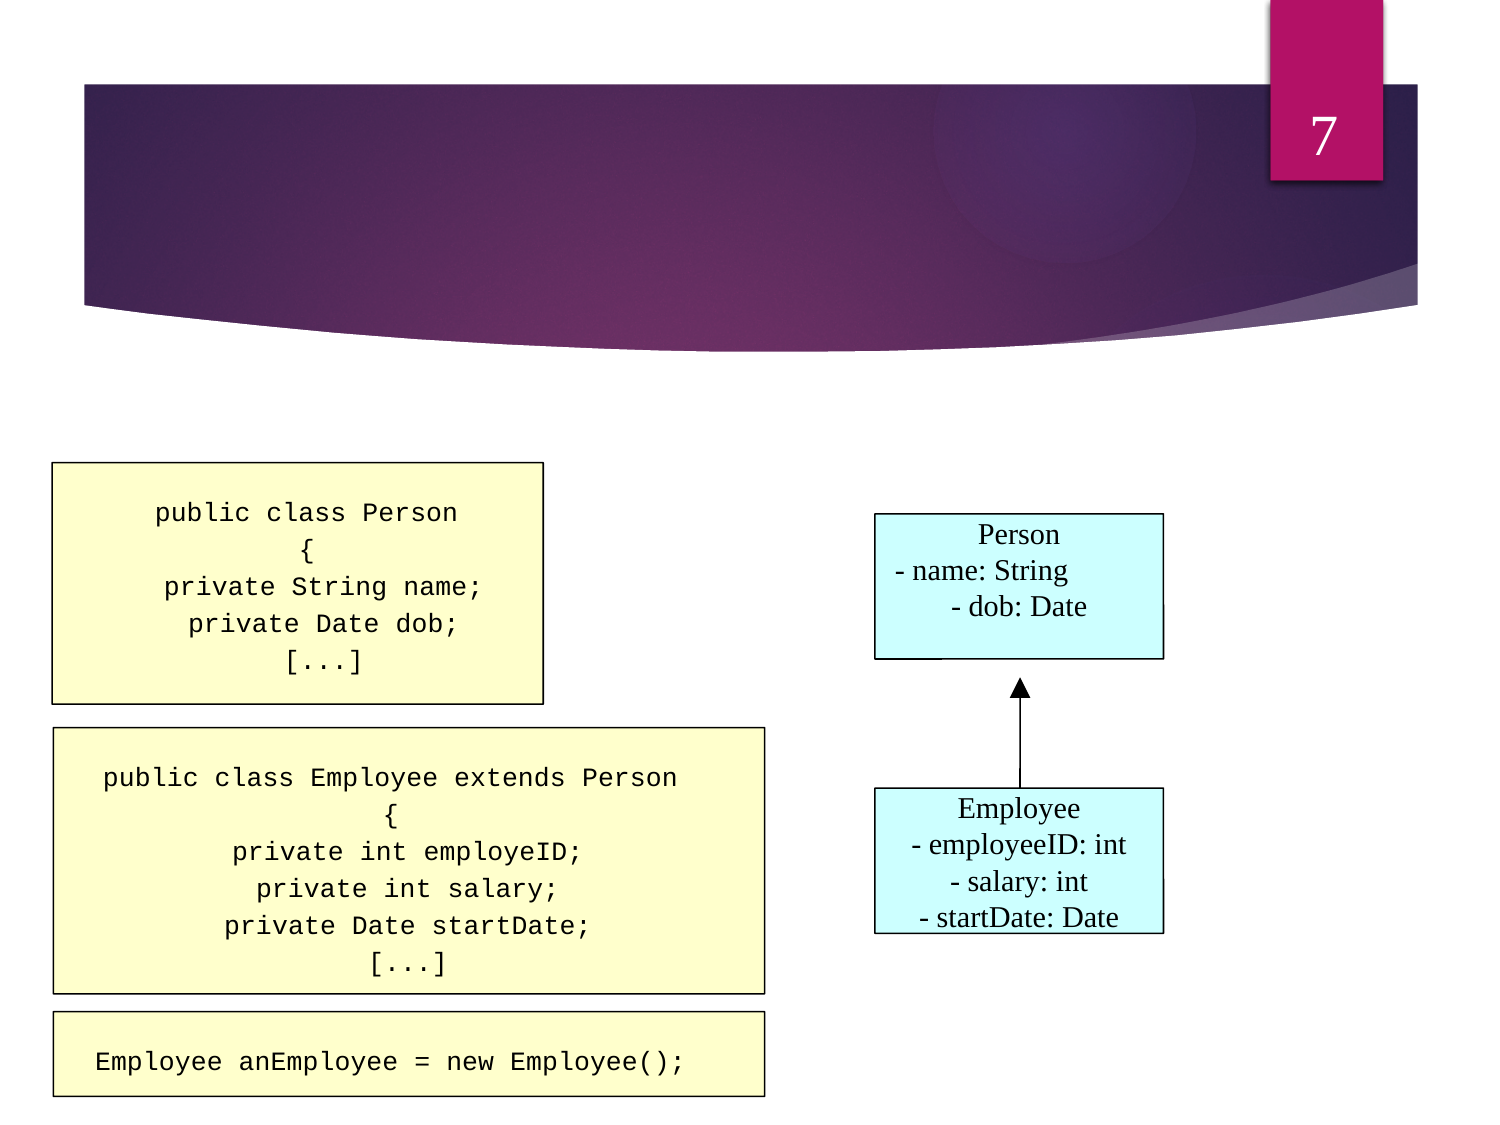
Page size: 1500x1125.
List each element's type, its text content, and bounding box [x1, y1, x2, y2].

text_box [53, 727, 765, 994]
text_box [52, 462, 544, 705]
text_box Person - name: String - dob: Date [874, 513, 1164, 659]
text_box public class Person { private String name; private Date dob; [...] [89, 495, 524, 675]
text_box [53, 1011, 765, 1097]
slide_number 7 [1259, 48, 1390, 175]
text_box [1009, 677, 1031, 788]
text_box Employee - employeeID: int - salary: int - startDate: Date [874, 788, 1164, 934]
text_box public class Employee extends Person { private int employeID; private int salary; private Date startDate; [...] [90, 760, 691, 977]
